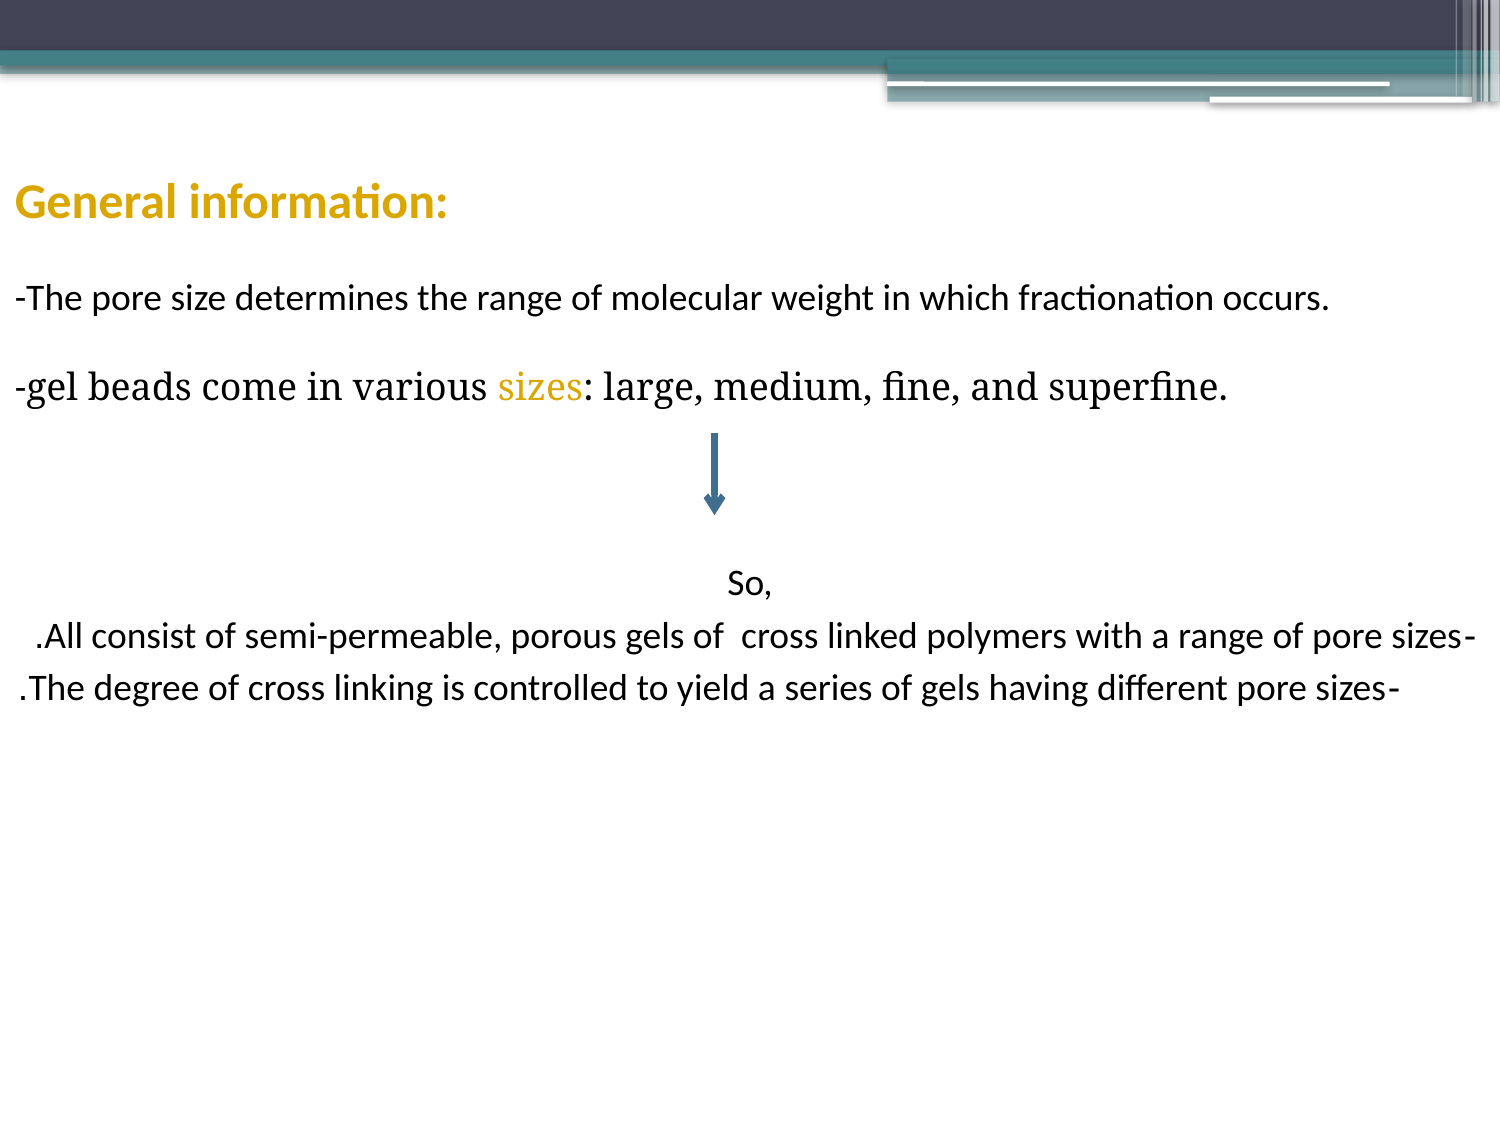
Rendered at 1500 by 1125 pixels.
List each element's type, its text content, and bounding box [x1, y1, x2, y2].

text_box General information: -The pore size determines the range of molecular weight in which fractionation occurs. -gel beads come in various sizes: large, medium, fine, and superfine. So, -All consist of semi-permeable, porous gels of cross linked polymers with a range of pore sizes. -The degree of cross linking is controlled to yield a series of gels having different pore sizes. [0, 160, 1500, 769]
